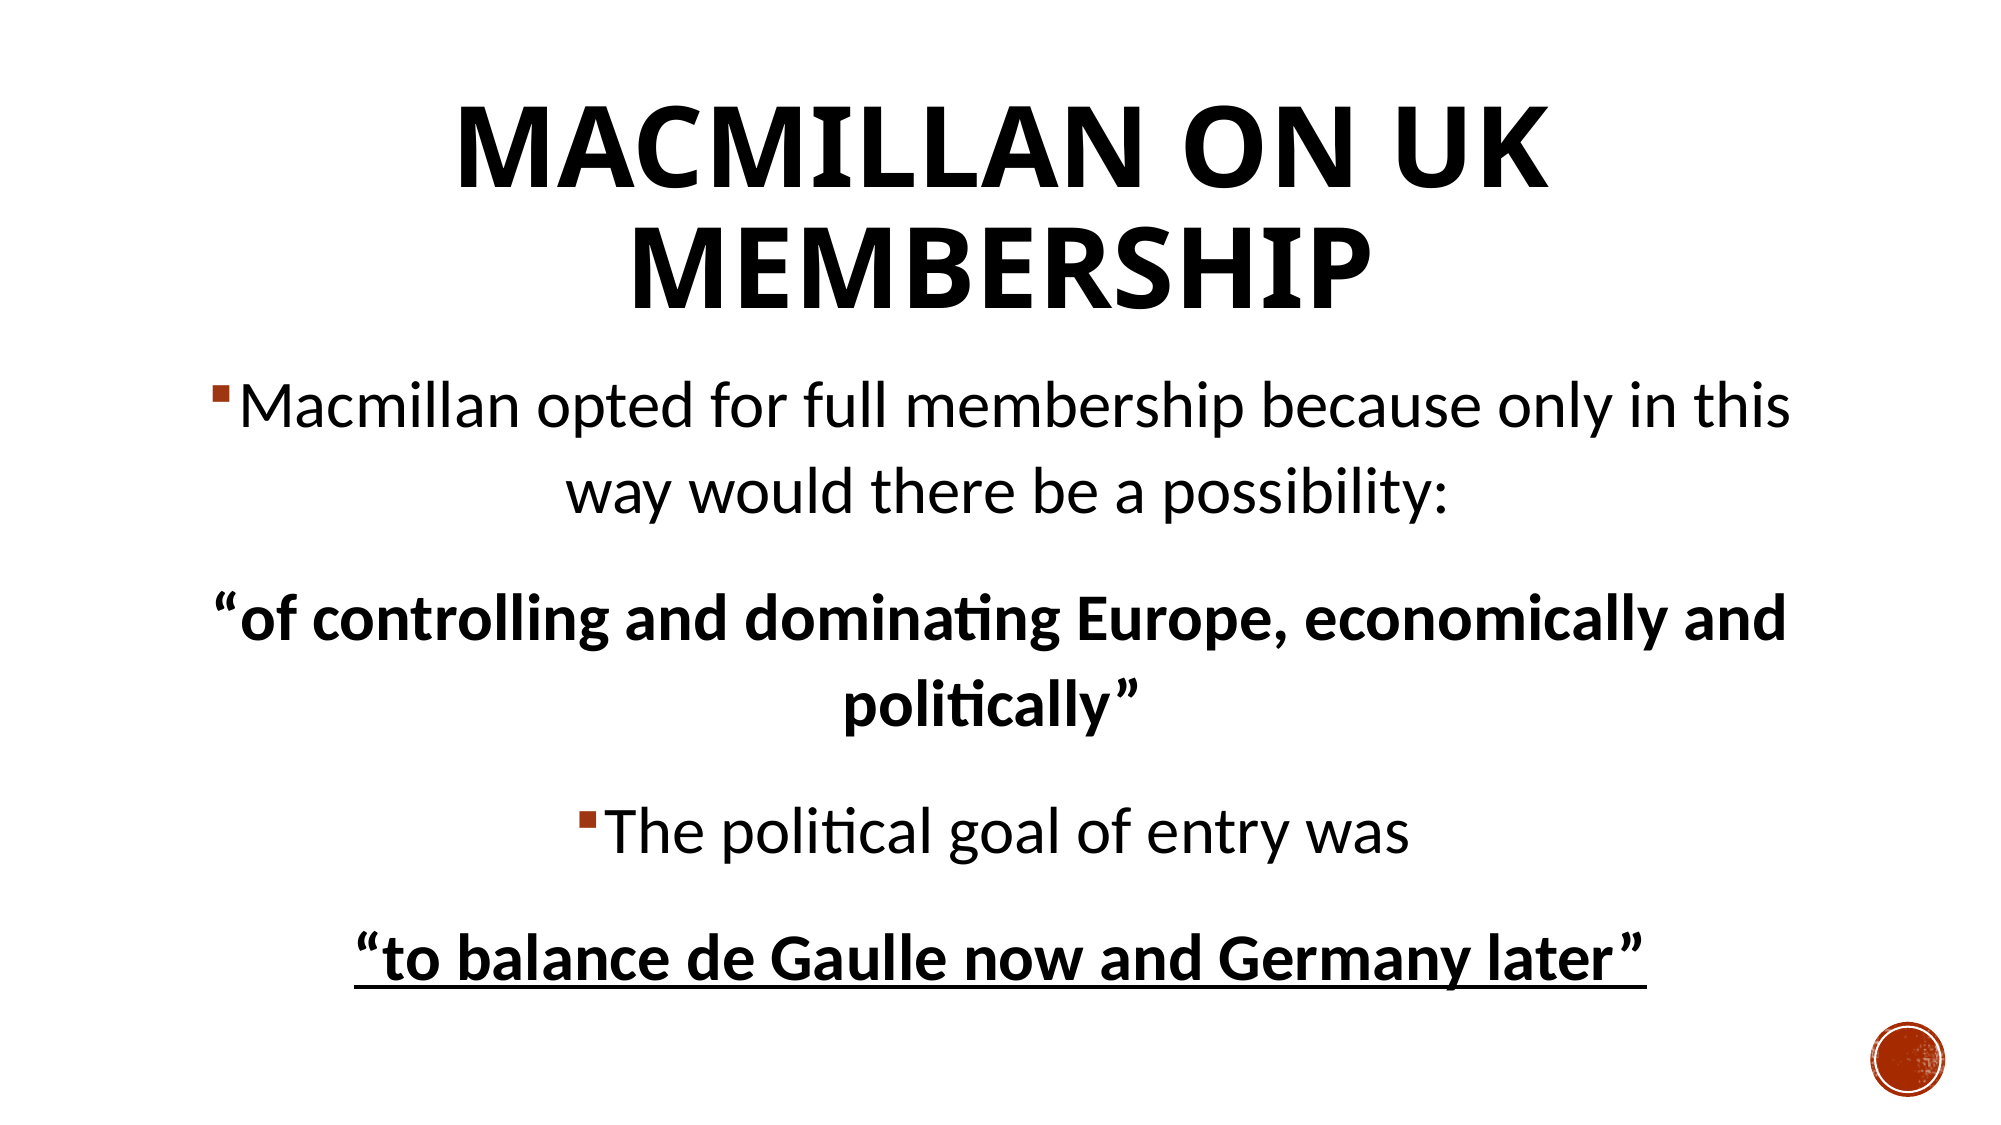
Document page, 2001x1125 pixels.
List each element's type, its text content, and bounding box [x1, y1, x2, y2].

title MACMILLAN ON UK MEMBERSHIP [175, 79, 1826, 344]
list Macmillan opted for full membership because only in this way would there be a possibility: “of controlling and dominating Europe, economically and politically” The political goal of entry was “to balance de Gaulle now and Germany later” [175, 348, 1826, 1013]
